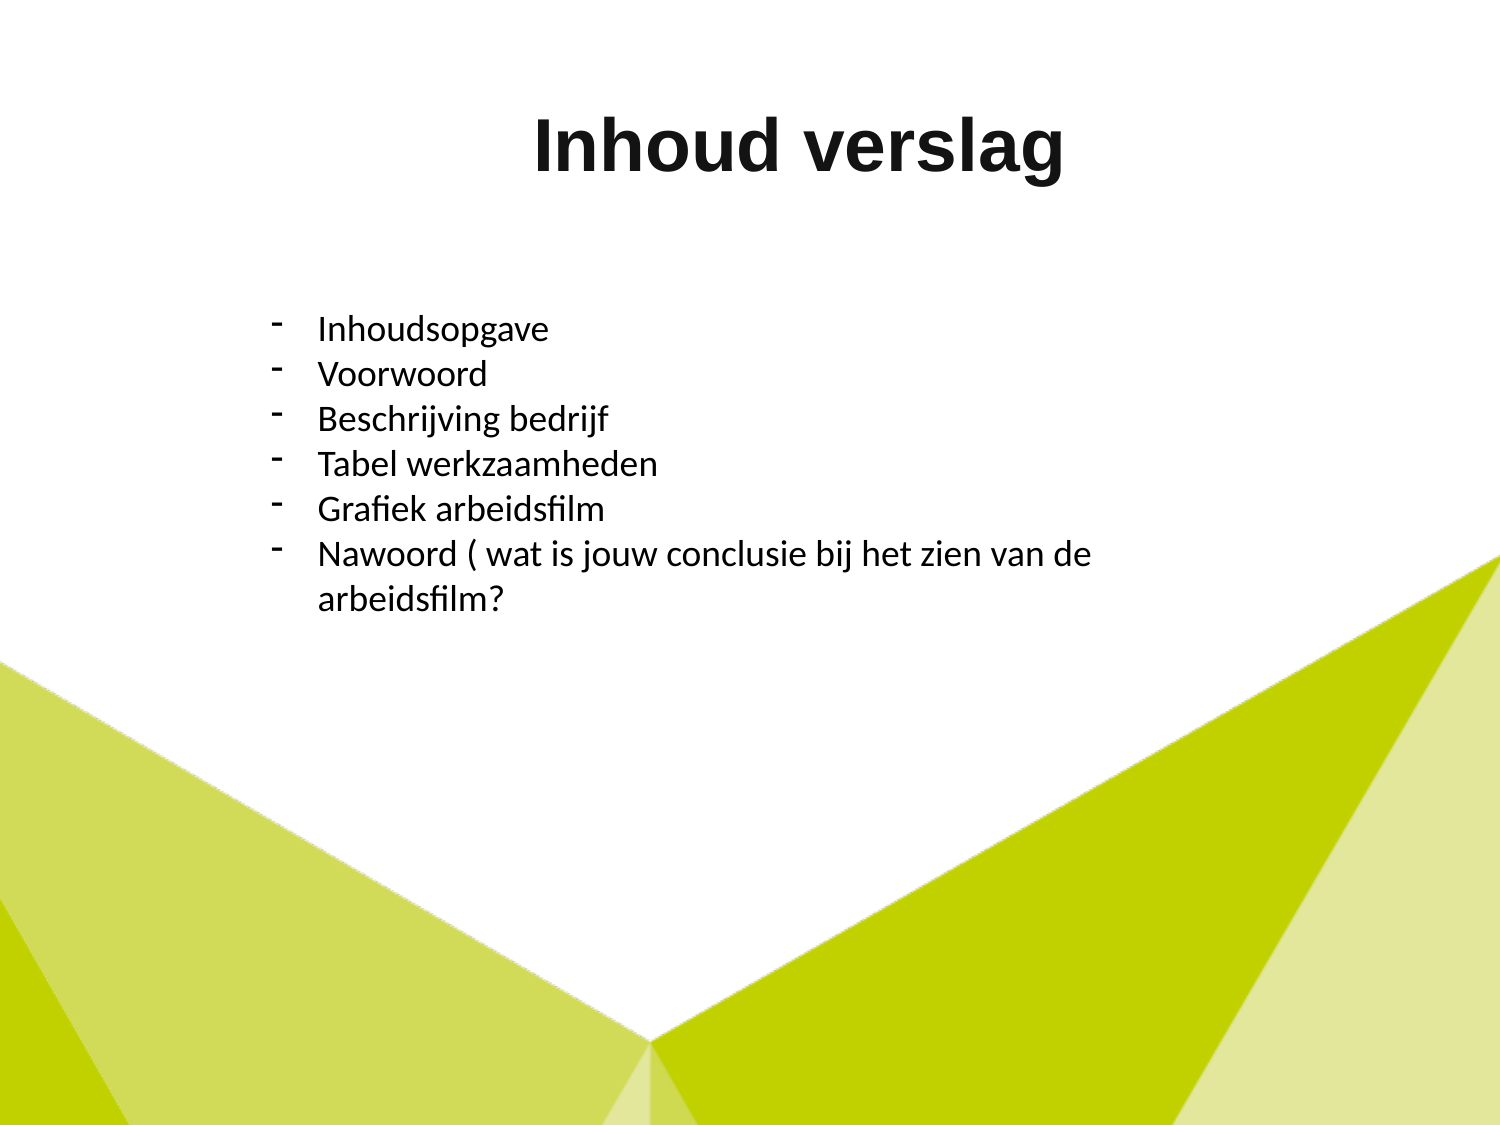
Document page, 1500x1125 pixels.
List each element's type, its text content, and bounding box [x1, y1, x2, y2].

text_box Inhoud verslag [57, 89, 1500, 195]
picture [0, 481, 1500, 1125]
text_box Inhoudsopgave Voorwoord Beschrijving bedrijf Tabel werkzaamheden Grafiek arbeidsfilm Nawoord ( wat is jouw conclusie bij het zien van de arbeidsfilm? [256, 296, 1283, 479]
